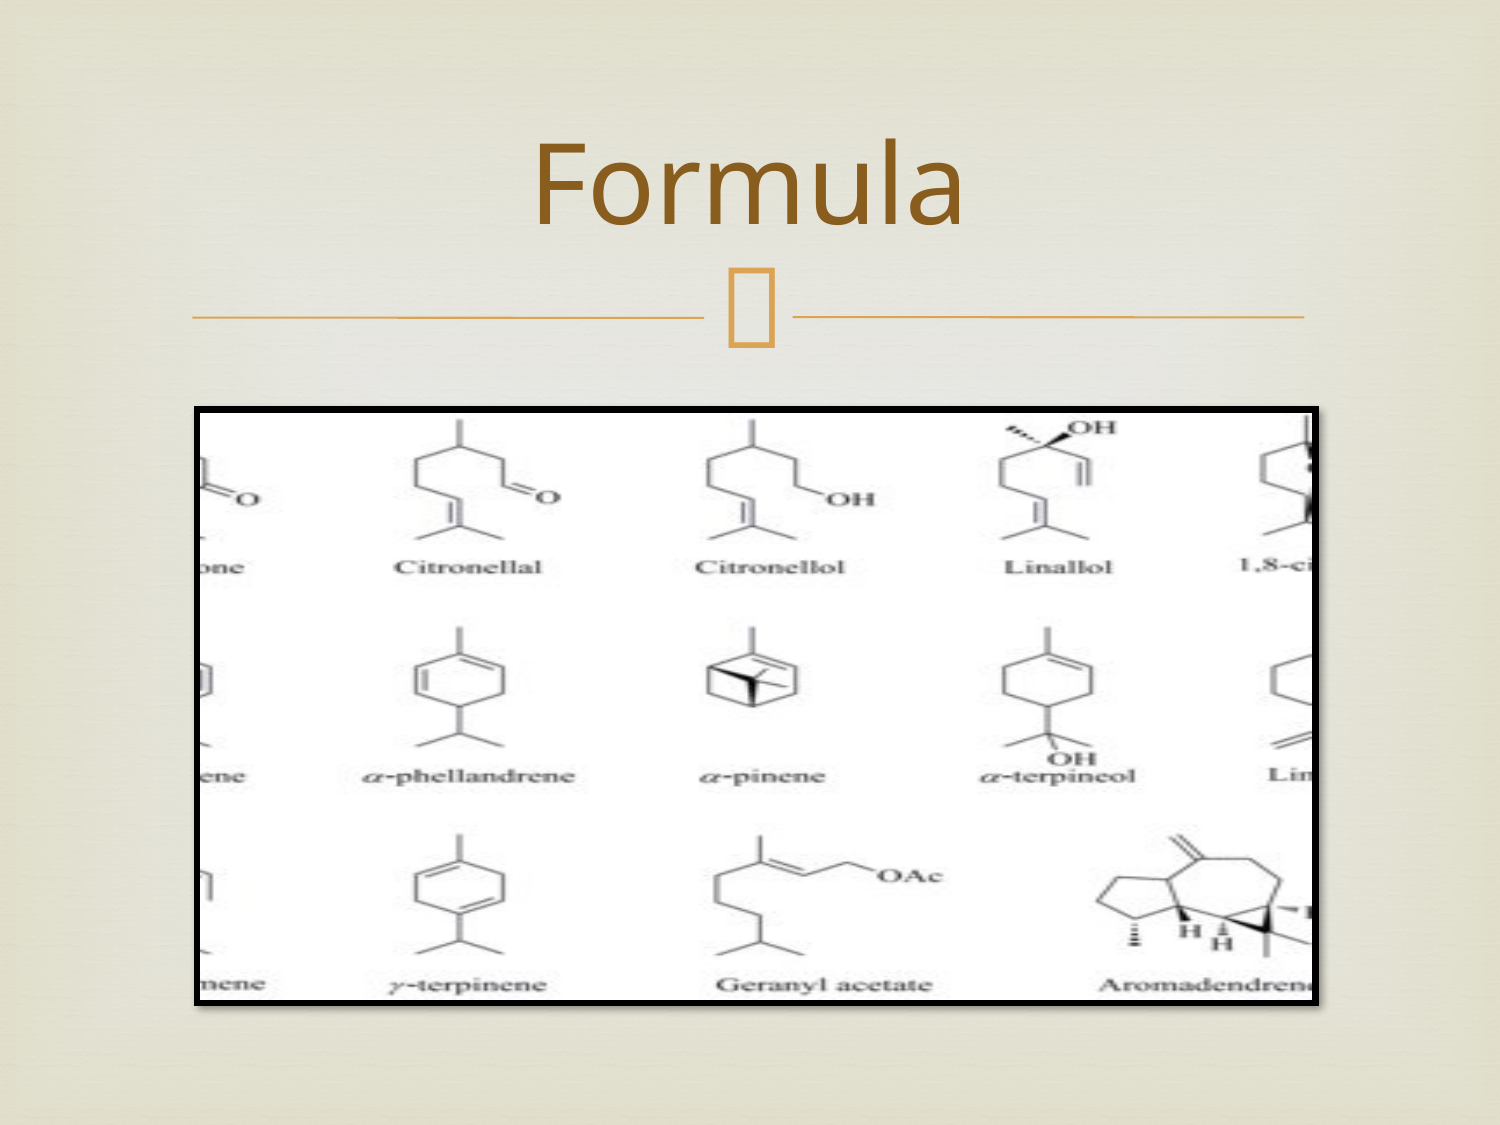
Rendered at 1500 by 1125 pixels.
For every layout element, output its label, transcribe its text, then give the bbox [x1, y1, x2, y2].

title Formula [112, 93, 1386, 267]
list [199, 411, 1313, 1001]
